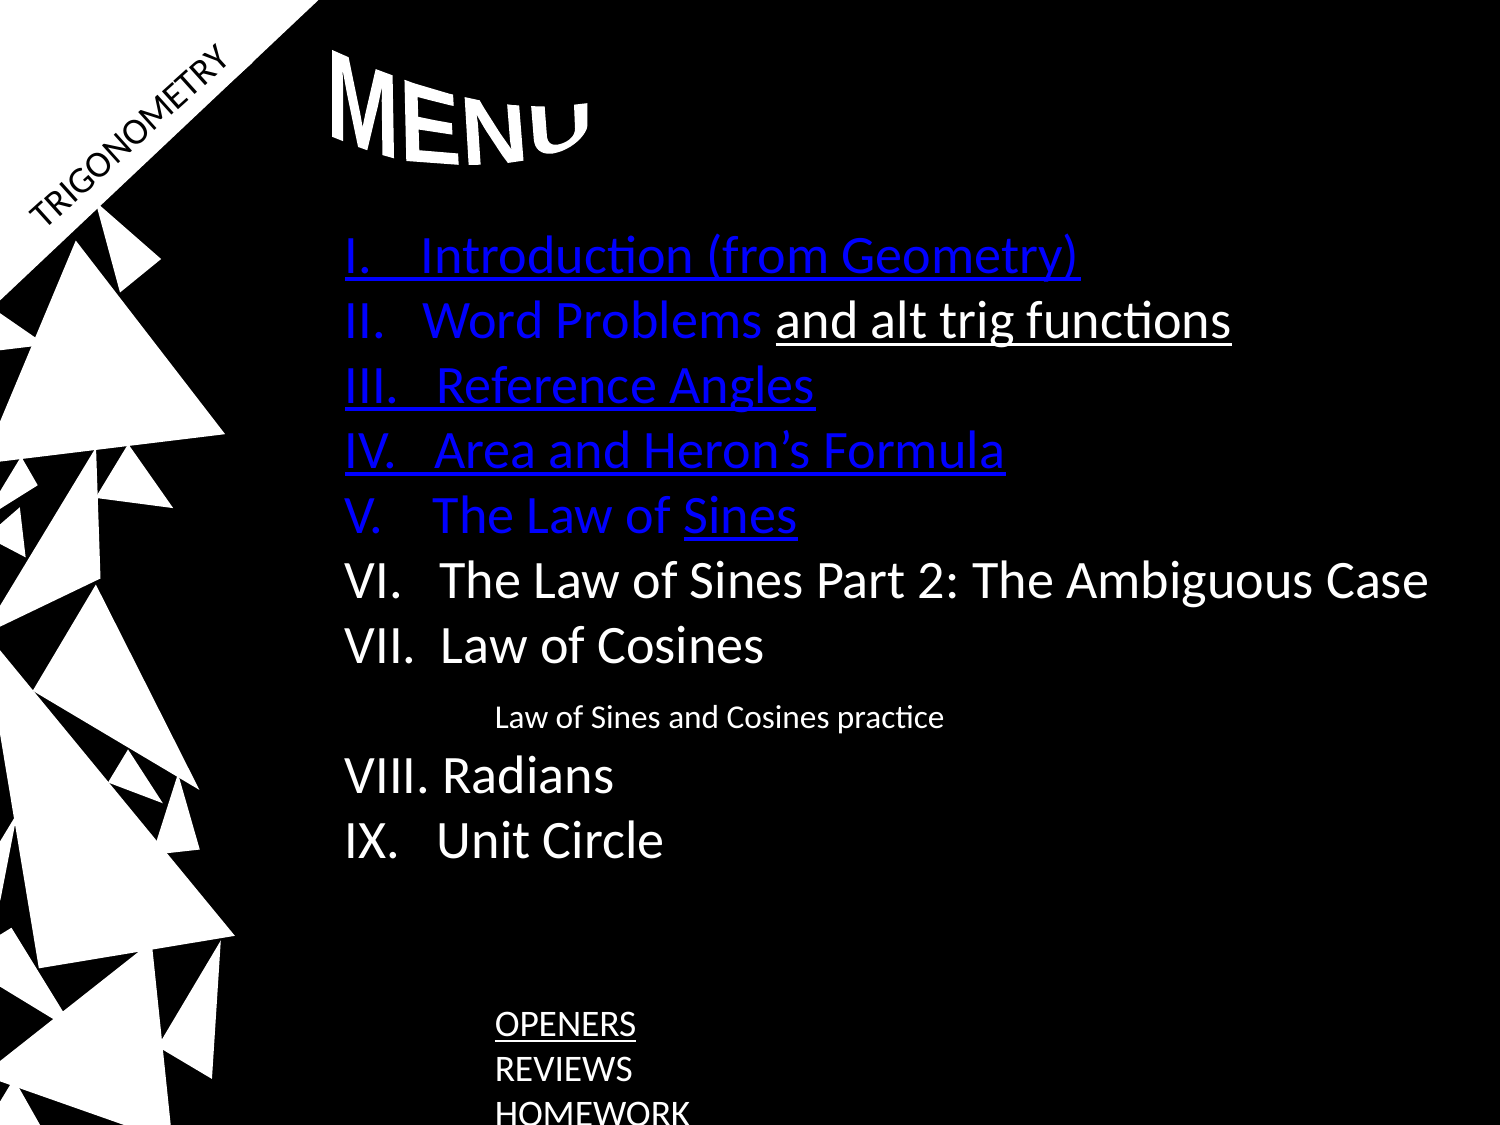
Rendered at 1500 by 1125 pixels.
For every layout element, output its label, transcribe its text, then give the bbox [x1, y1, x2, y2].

text_box I. Introduction (from Geometry) II. Word Problems and alt trig functions III. Reference Angles IV. Area and Heron’s Formula V. The Law of Sines VI. The Law of Sines Part 2: The Ambiguous Case VII. Law of Cosines Law of Sines and Cosines practice VIII. Radians IX. Unit Circle OPENERS REVIEWS HOMEWORK [326, 212, 1471, 1125]
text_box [0, 0, 321, 1125]
